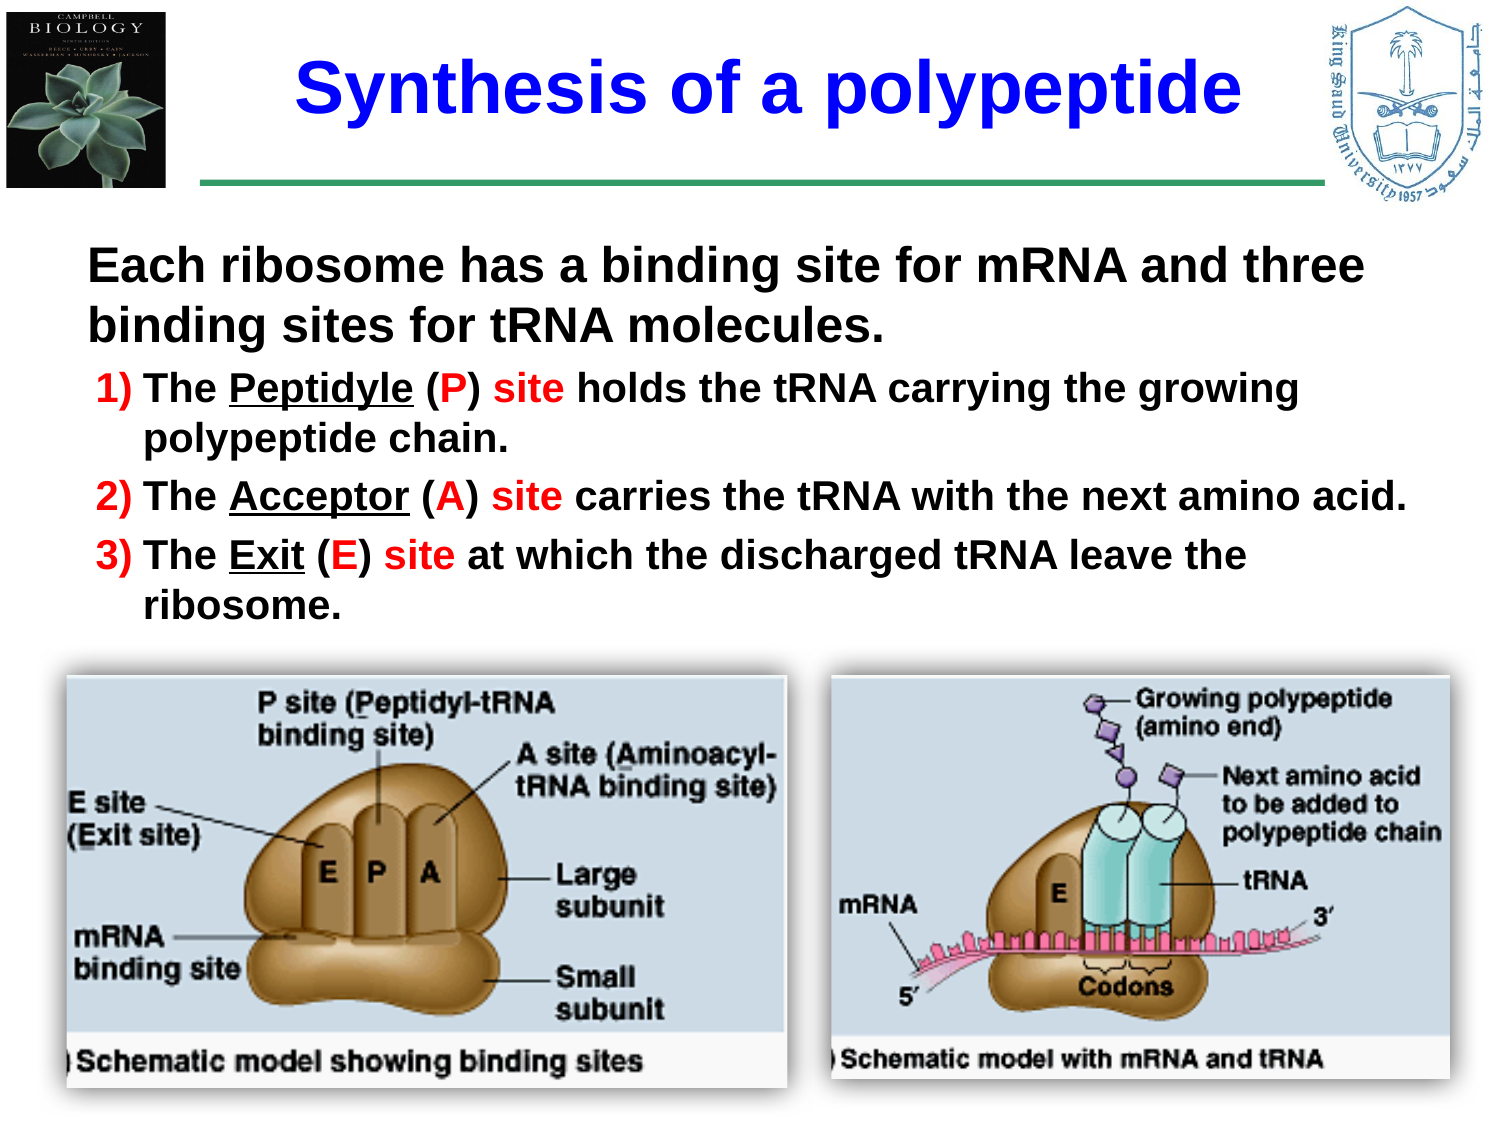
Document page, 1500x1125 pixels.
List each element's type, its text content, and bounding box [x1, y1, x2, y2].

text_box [5, 0, 1488, 209]
picture [66, 674, 788, 1088]
picture [830, 674, 1451, 1080]
list Each ribosome has a binding site for mRNA and three binding sites for tRNA molecules. The Peptidyle (P) site holds the tRNA carrying the growing polypeptide chain. The Acceptor (A) site carries the tRNA with the next amino acid. The Exit (E) site at which the discharged tRNA leave the ribosome. [62, 224, 1463, 672]
